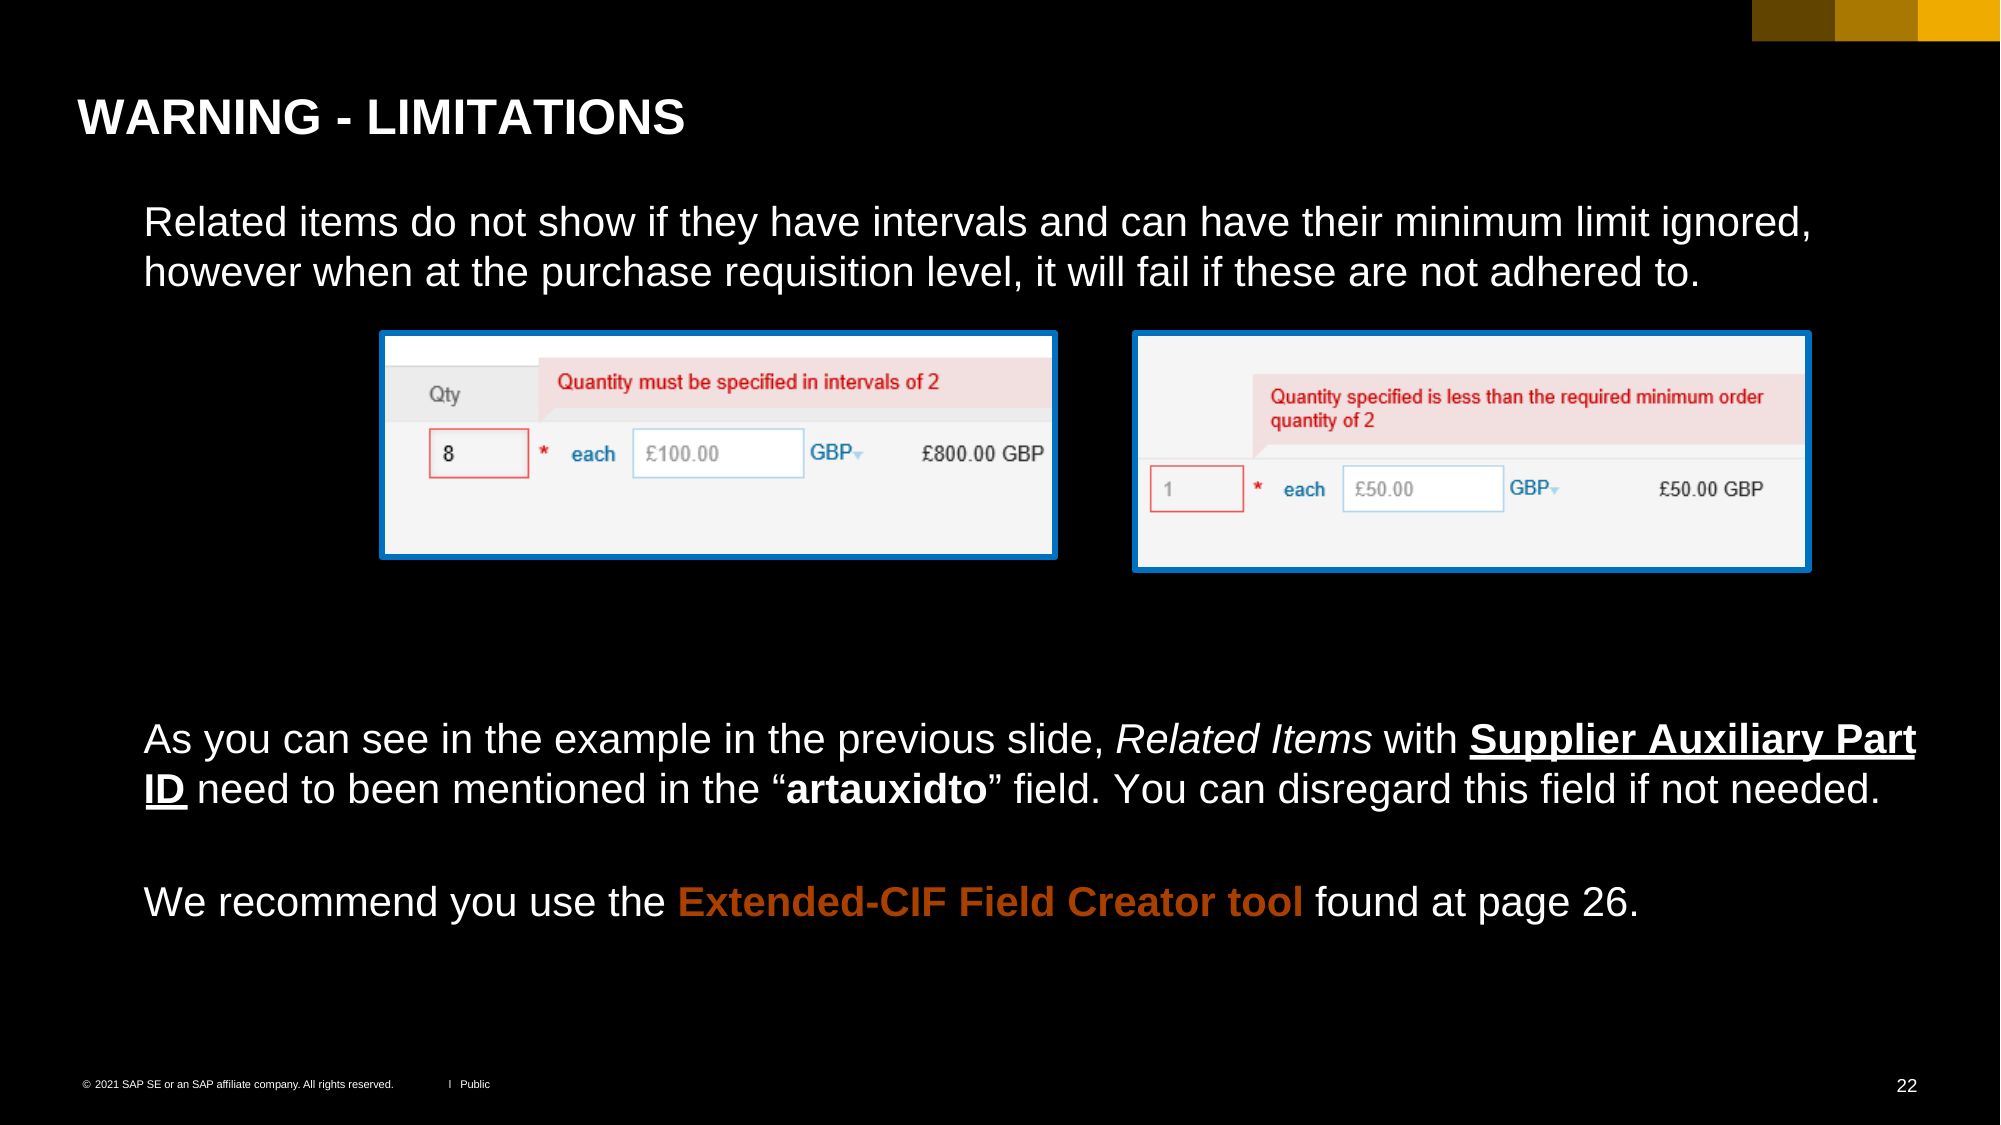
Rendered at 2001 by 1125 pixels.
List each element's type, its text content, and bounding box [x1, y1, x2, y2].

picture [384, 336, 1053, 554]
text_box [0, 0, 2000, 1125]
text_box As you can see in the example in the previous slide,Related ItemswithSupplier Auxiliary Part IDneed to been mentioned in the “artauxidto” field. You can disregard this field if not needed. [143, 711, 1917, 812]
text_box We recommend you use theExtended-CIF Field Creator toolfound at page 26. [143, 874, 1640, 925]
text_box [1751, 0, 1836, 42]
text_box [381, 333, 1056, 338]
text_box [1919, 0, 2000, 42]
text_box [1836, 0, 1919, 42]
text_box Related items do not show if they have intervals and can have their minimum limit ignored, however when at the purchase requisition level, it will fail if these are not adhered to. [143, 194, 1812, 295]
text_box ©2021 SAP SE or an SAP affiliate company. All rights reserved. ǀ Public 22 [82, 1073, 1918, 1096]
text_box WARNING-LIMITATIONS [77, 84, 686, 145]
picture [1137, 336, 1806, 567]
